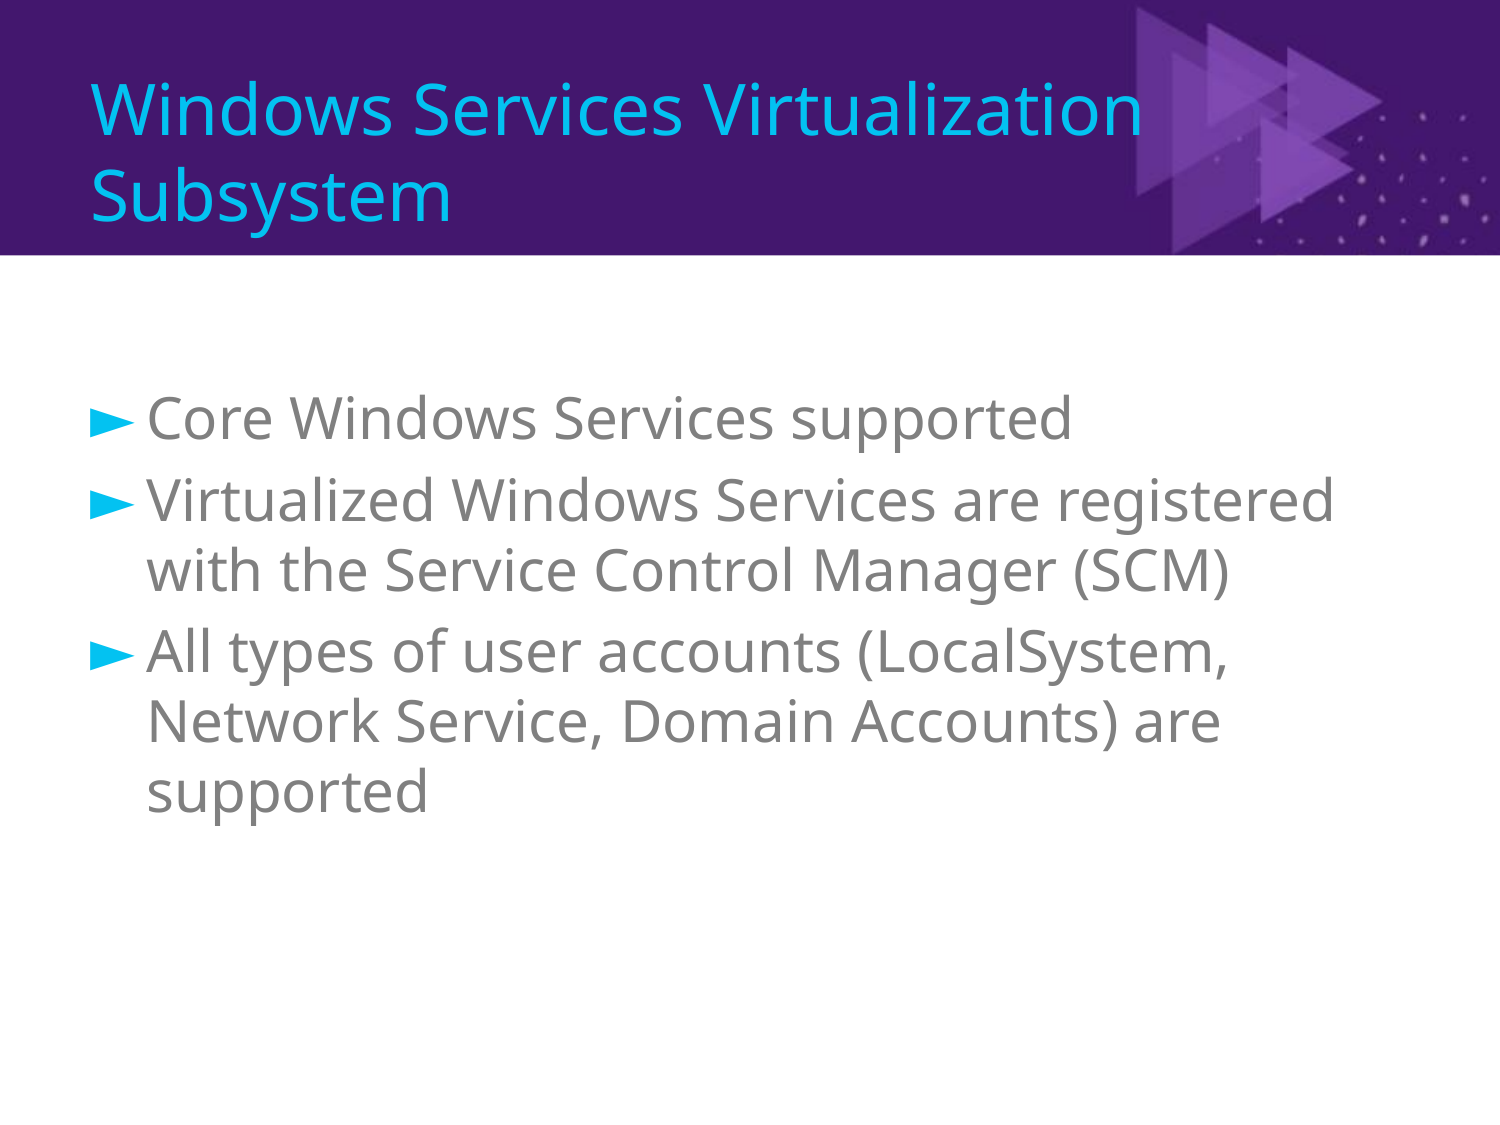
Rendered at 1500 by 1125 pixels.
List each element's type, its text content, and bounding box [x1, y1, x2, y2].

title Windows Services Virtualization Subsystem [75, 56, 1425, 244]
list Core Windows Services supported Virtualized Windows Services are registered with the Service Control Manager (SCM) All types of user accounts (LocalSystem, Network Service, Domain Accounts) are supported [75, 373, 1425, 1005]
picture [0, 0, 1500, 255]
